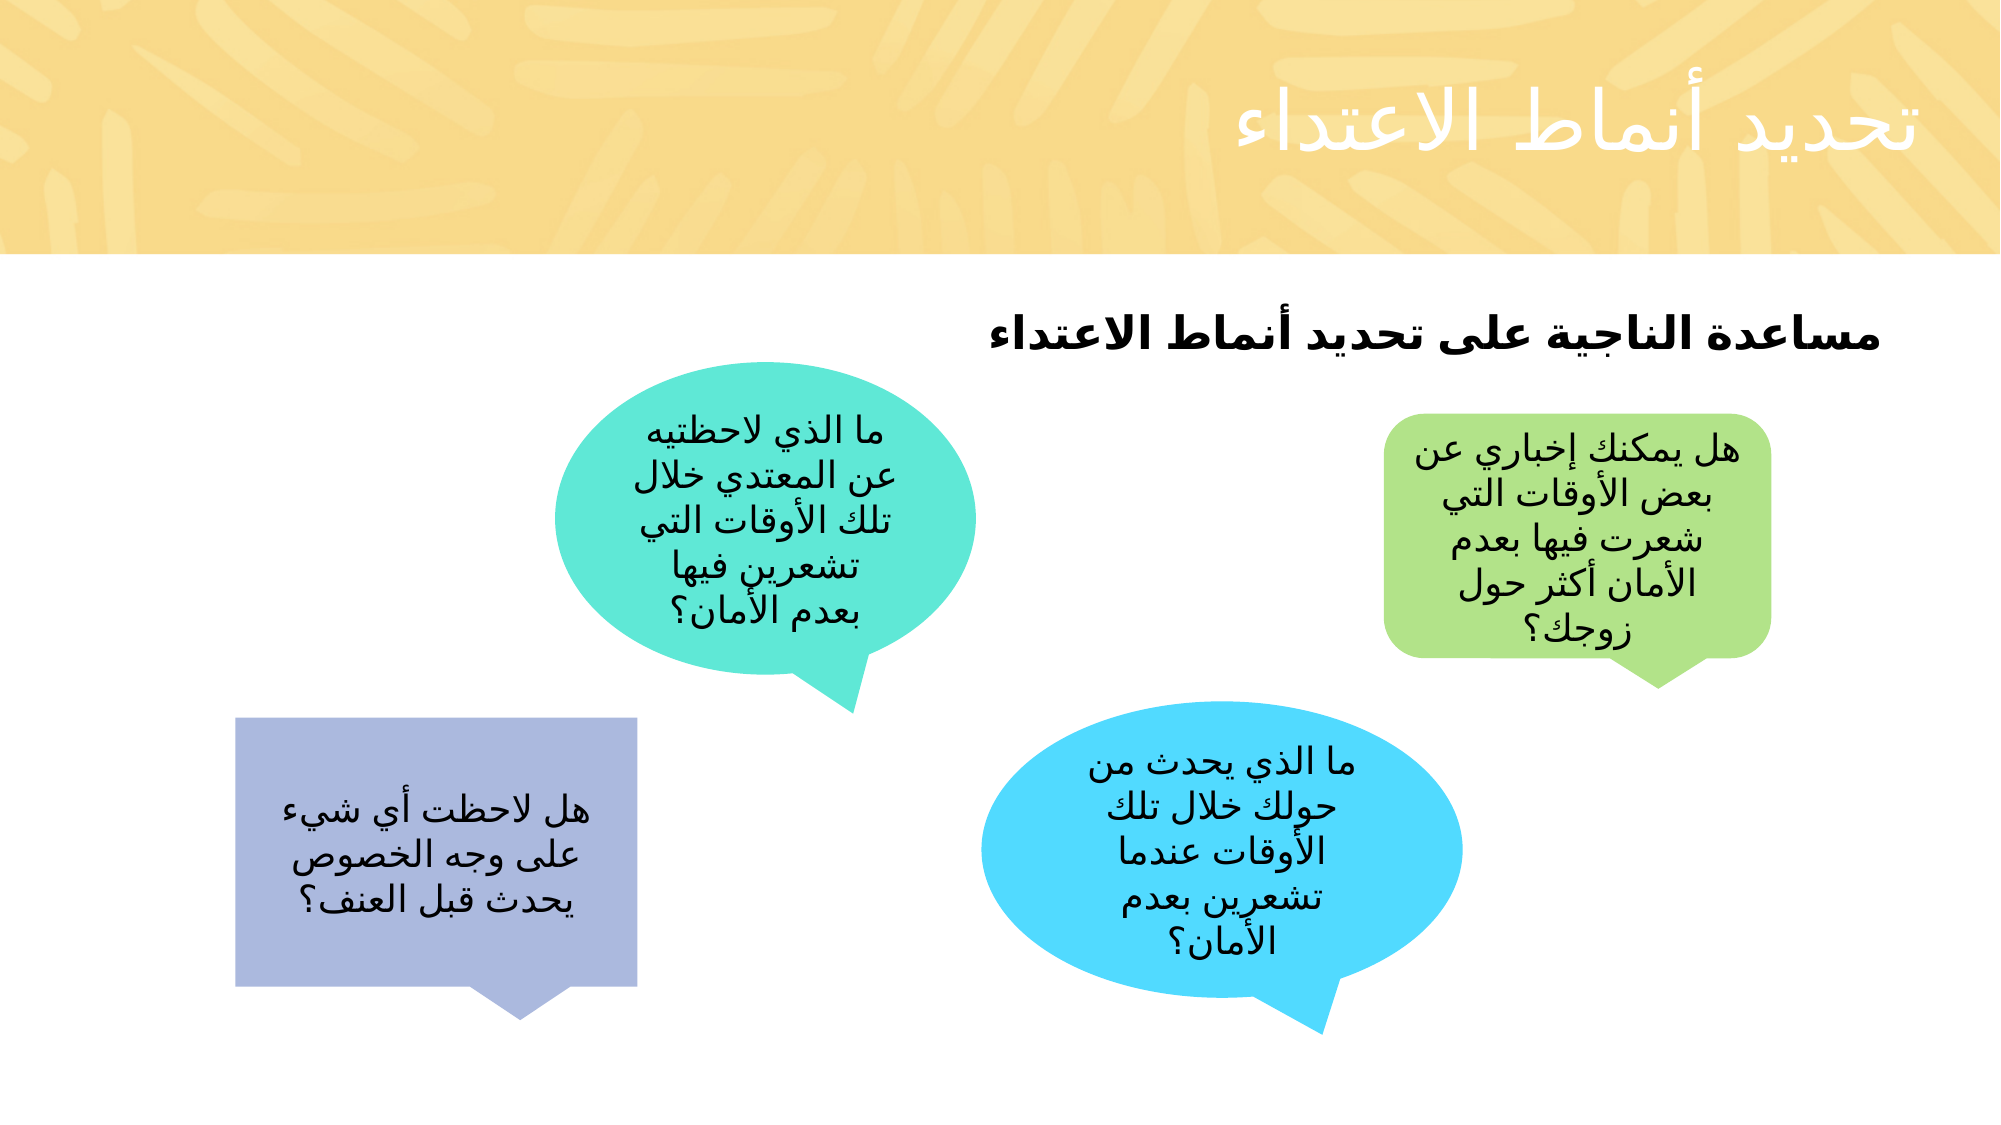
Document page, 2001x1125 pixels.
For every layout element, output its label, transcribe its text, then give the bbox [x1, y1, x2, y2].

text_box مساعدة الناجية على تحديد أنماط الاعتداء [868, 296, 1899, 366]
picture [0, 0, 2000, 1125]
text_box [235, 361, 1772, 999]
title تحديد أنماط الاعتداء [61, 33, 1938, 220]
